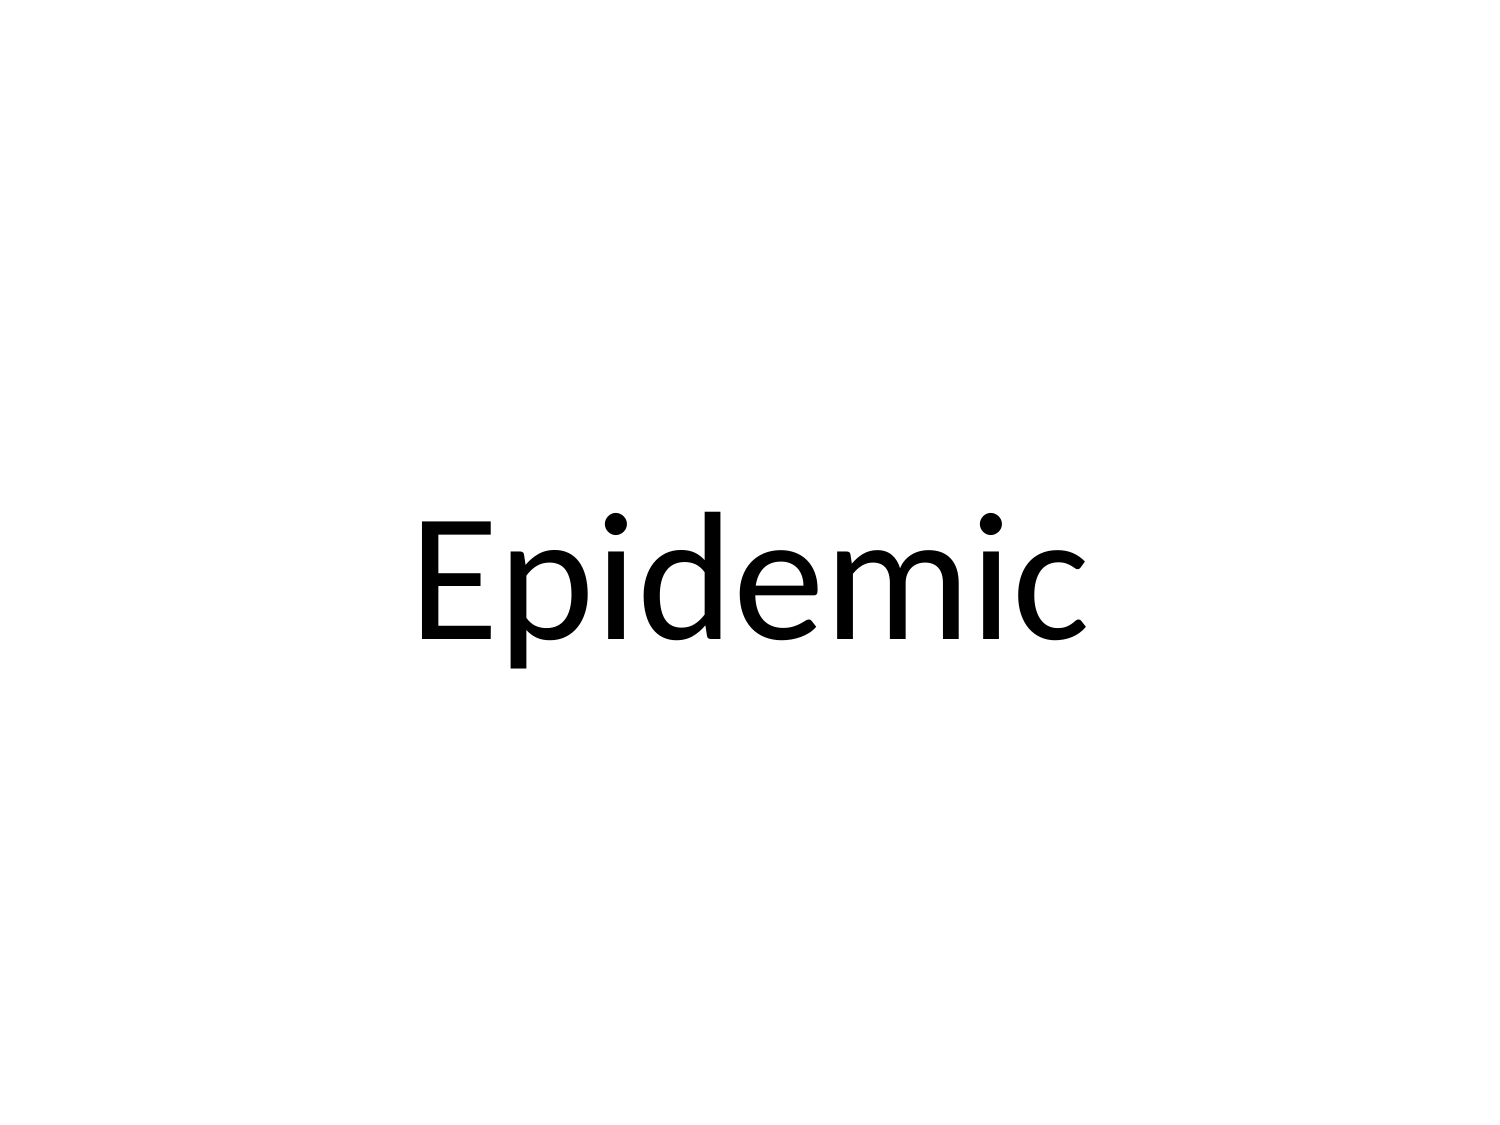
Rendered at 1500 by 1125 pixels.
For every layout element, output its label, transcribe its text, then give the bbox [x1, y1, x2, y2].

title Epidemic [75, 45, 1425, 1088]
